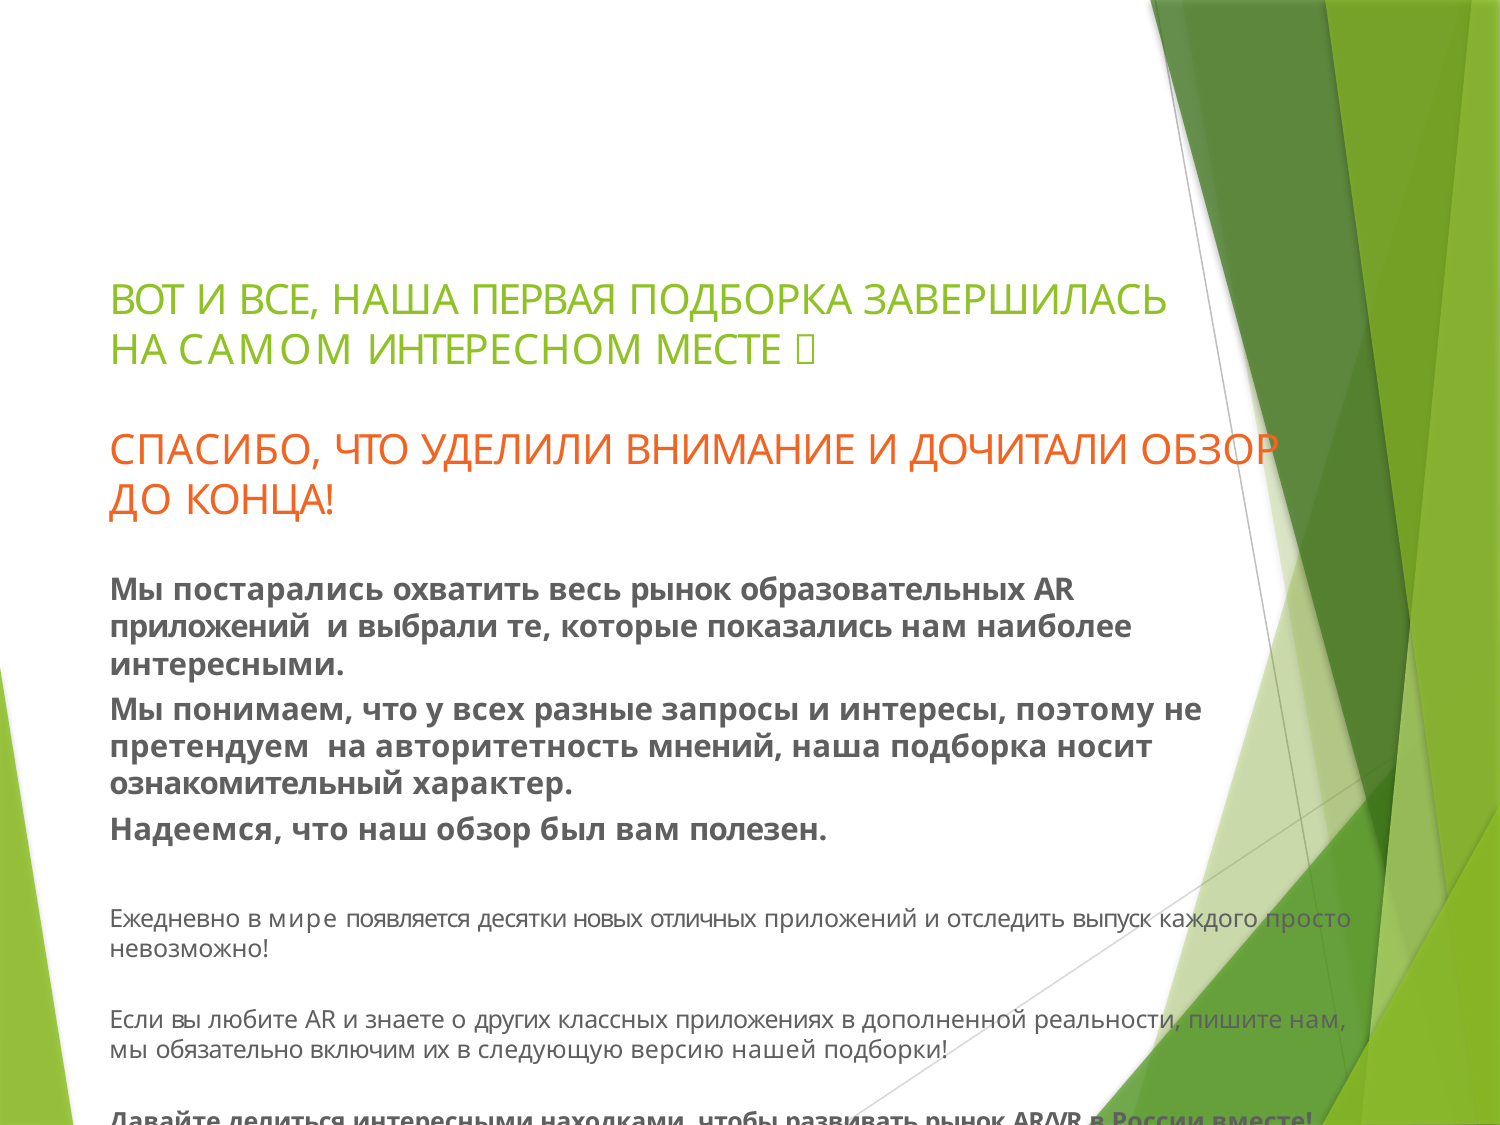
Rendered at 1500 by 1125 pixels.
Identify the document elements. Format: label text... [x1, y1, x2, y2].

text_box СПАСИБО, ЧТО УДЕЛИЛИ ВНИМАНИЕ И ДОЧИТАЛИ ОБЗОР ДО КОНЦА! Мы постарались охватить весь рынок образовательных AR приложений и выбрали те, которые показались нам наиболее интересными. Мы понимаем, что у всех разные запросы и интересы, поэтому не претендуем на авторитетность мнений, наша подборка носит ознакомительный характер. Надеемся, что наш обзор был вам полезен. Ежедневно в мире появляется десятки новых отличных приложений и отследить выпуск каждого просто невозможно! Если вы любите AR и знаете о других классных приложениях в дополненной реальности, пишите нам, мы обязательно включим их в следующую версию нашей подборки! Давайте делиться интересными находками, чтобы развивать рынок AR/VR в России вместе! [21, 420, 1405, 1125]
title ВОТ И ВСЕ, НАША ПЕРВАЯ ПОДБОРКА ЗАВЕРШИЛАСЬ НА САМОМ ИНТЕРЕСНОМ МЕСТЕ  [107, 270, 1221, 461]
